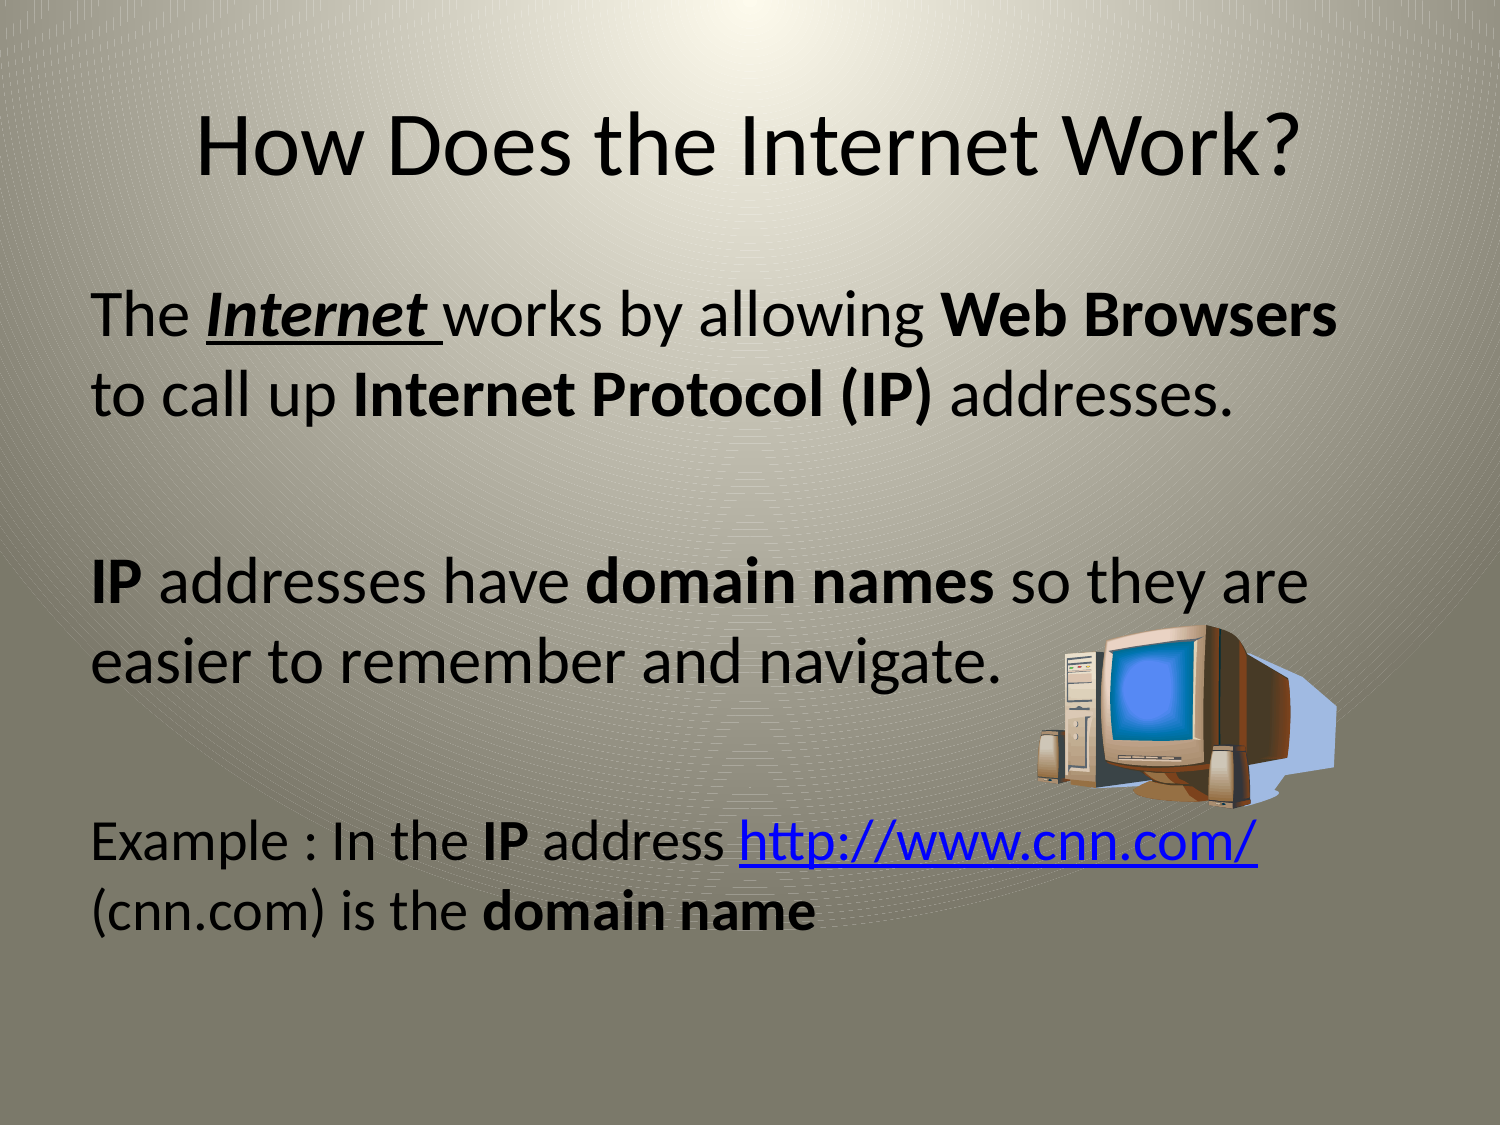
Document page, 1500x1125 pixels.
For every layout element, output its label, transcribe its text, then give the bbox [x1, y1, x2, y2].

title How Does the Internet Work? [75, 45, 1425, 233]
text_box [73, 264, 1424, 1007]
picture [1037, 624, 1337, 810]
